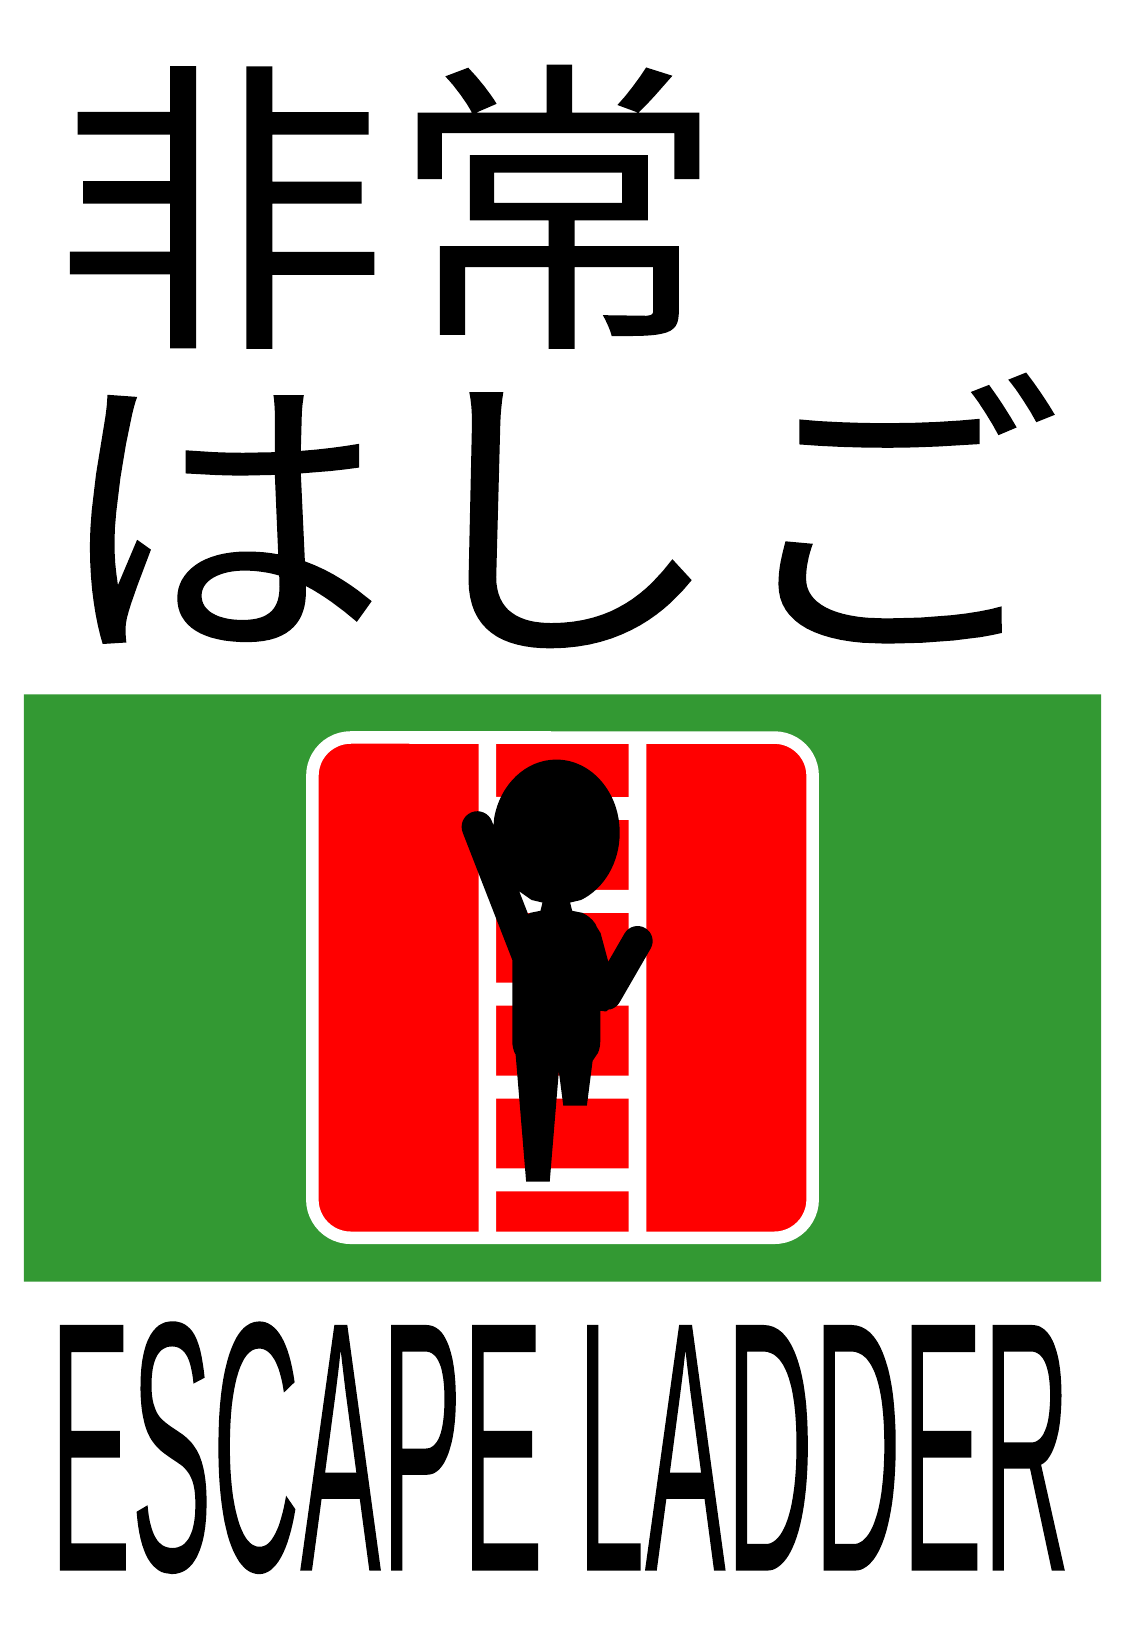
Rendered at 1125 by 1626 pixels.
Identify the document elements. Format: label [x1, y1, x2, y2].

text_box [312, 737, 813, 1239]
text_box [22, 692, 1103, 1284]
